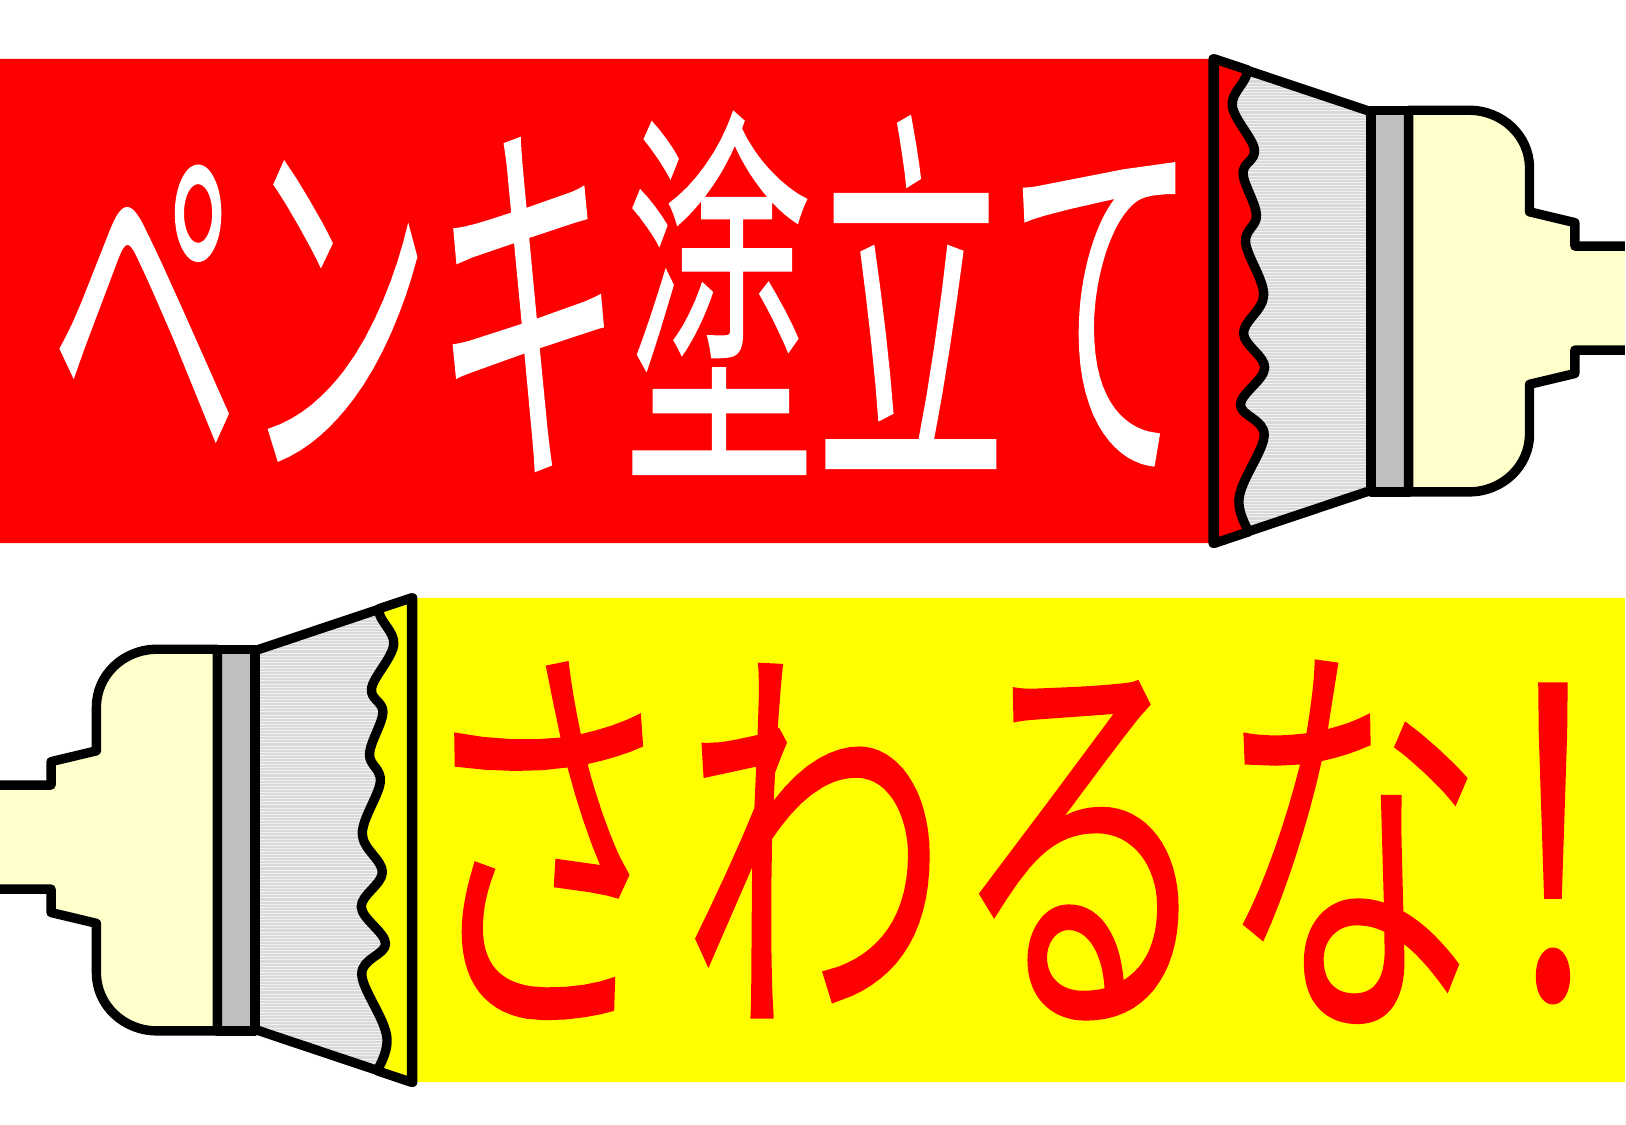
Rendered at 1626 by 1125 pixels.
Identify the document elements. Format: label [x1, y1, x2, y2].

text_box [0, 58, 1625, 1083]
